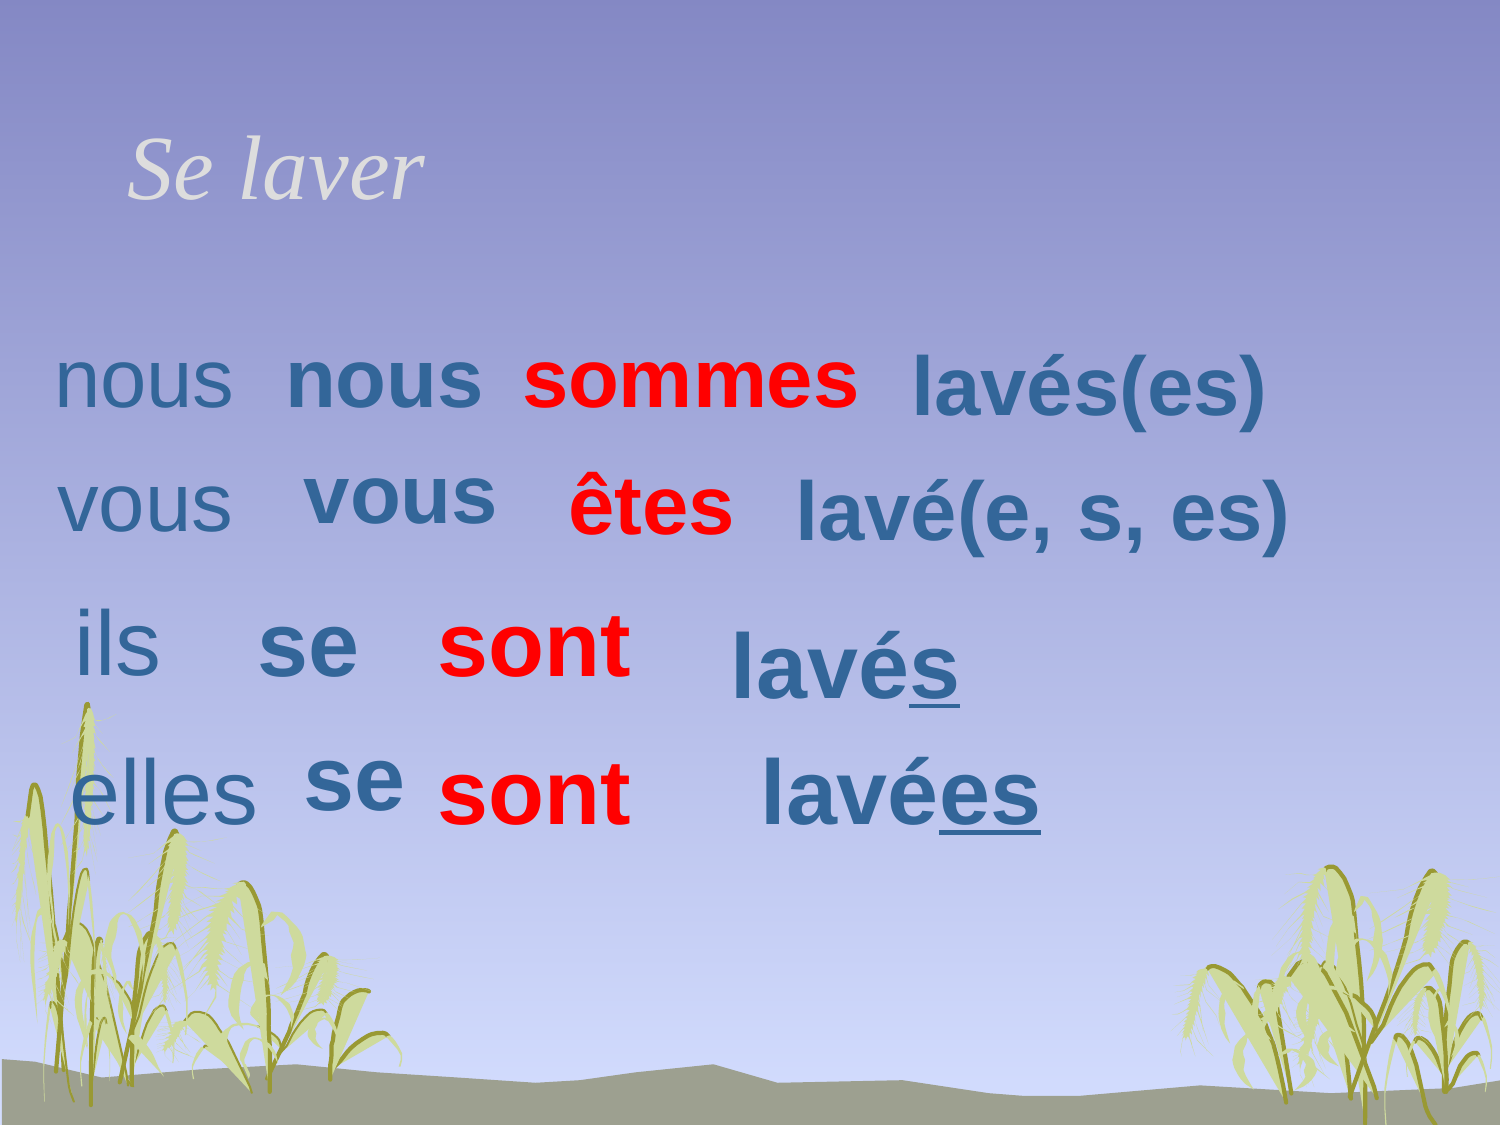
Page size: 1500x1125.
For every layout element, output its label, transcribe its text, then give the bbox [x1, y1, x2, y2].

text_box lavé(e, s, es) [780, 449, 1488, 565]
text_box se [288, 711, 512, 837]
text_box nous [270, 316, 507, 432]
text_box se [242, 577, 423, 702]
text_box sont [423, 725, 685, 851]
text_box lavés [715, 599, 1249, 725]
title Se laver [112, 68, 1388, 257]
text_box sont [423, 577, 685, 702]
text_box ils [59, 576, 529, 701]
text_box vous [42, 440, 512, 556]
text_box nous [39, 316, 270, 432]
text_box lavés(es) [896, 324, 1452, 440]
text_box sommes [507, 316, 960, 432]
text_box elles [54, 725, 423, 851]
text_box êtes [553, 444, 816, 559]
text_box lavées [745, 725, 1279, 851]
text_box vous [289, 432, 575, 548]
